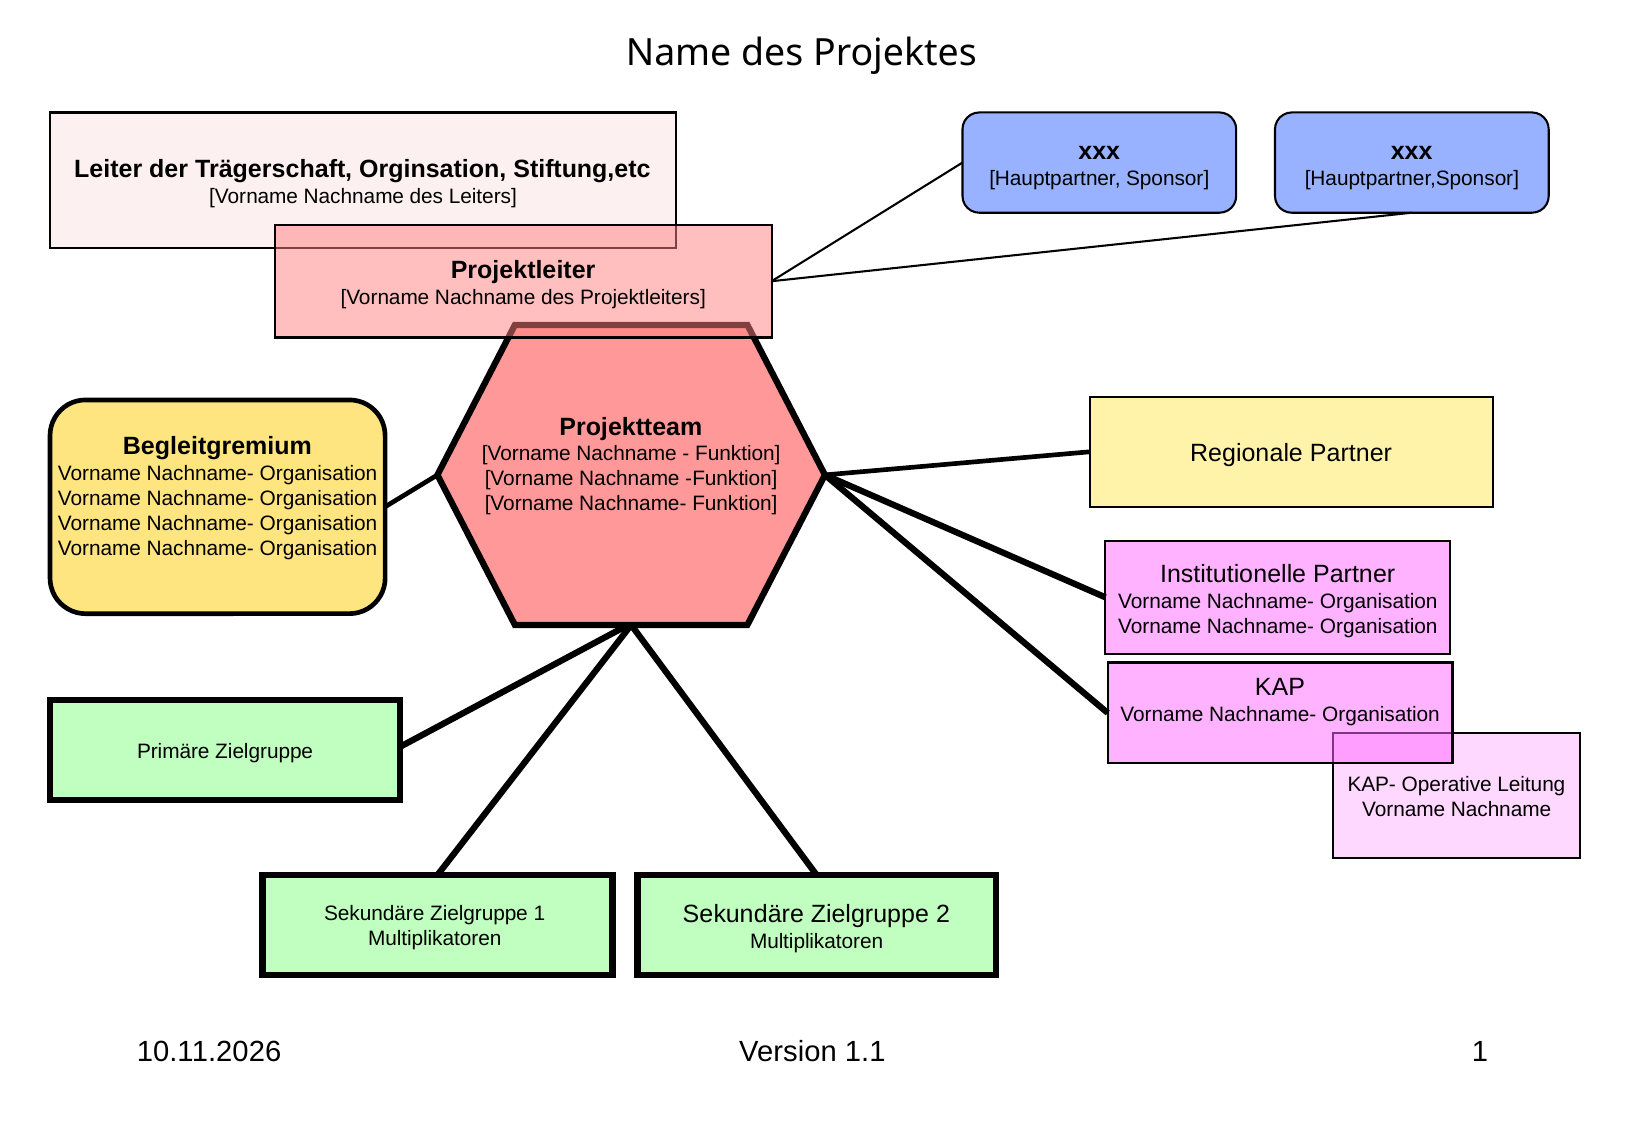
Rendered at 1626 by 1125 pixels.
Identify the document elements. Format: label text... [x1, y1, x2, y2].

text_box Begleitgremium Vorname Nachname- Organisation Vorname Nachname- Organisation Vorname Nachname- Organisation Vorname Nachname- Organisation [50, 399, 386, 614]
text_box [399, 624, 629, 748]
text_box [824, 474, 1109, 714]
text_box Primäre Zielgruppe [50, 699, 401, 800]
text_box KAP- Operative Leitung Vorname Nachname [1332, 732, 1581, 858]
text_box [771, 162, 963, 282]
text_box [824, 451, 1091, 473]
text_box Projektleiter [Vorname Nachname des Projektleiters] [275, 224, 772, 338]
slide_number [121, 1024, 461, 1101]
slide_number 1 [1164, 1024, 1504, 1101]
text_box Leiter der Trägerschaft, Orginsation, Stiftung,etc [Vorname Nachname des Leiters] [50, 112, 677, 249]
text_box xxx [Hauptpartner,Sponsor] [1275, 112, 1549, 213]
text_box Projektteam [Vorname Nachname - Funktion] [Vorname Nachname -Funktion] [Vorname Nachname- Funktion] [437, 338, 819, 625]
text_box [387, 474, 435, 508]
text_box Sekundäre Zielgruppe 1 Multiplikatoren [262, 875, 613, 976]
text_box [966, 212, 1413, 282]
text_box KAP Vorname Nachname- Organisation [1107, 662, 1453, 764]
title Name des Projektes [275, 0, 1329, 152]
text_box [630, 627, 817, 873]
text_box Institutionelle Partner Vorname Nachname- Organisation Vorname Nachname- Organisation [1112, 540, 1451, 654]
text_box Sekundäre Zielgruppe 2 Multiplikatoren [637, 875, 996, 976]
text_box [437, 627, 629, 873]
footer Version 1.1 [554, 1024, 1071, 1101]
text_box xxx [Hauptpartner, Sponsor] [962, 152, 1237, 211]
text_box Regionale Partner [1090, 396, 1493, 507]
